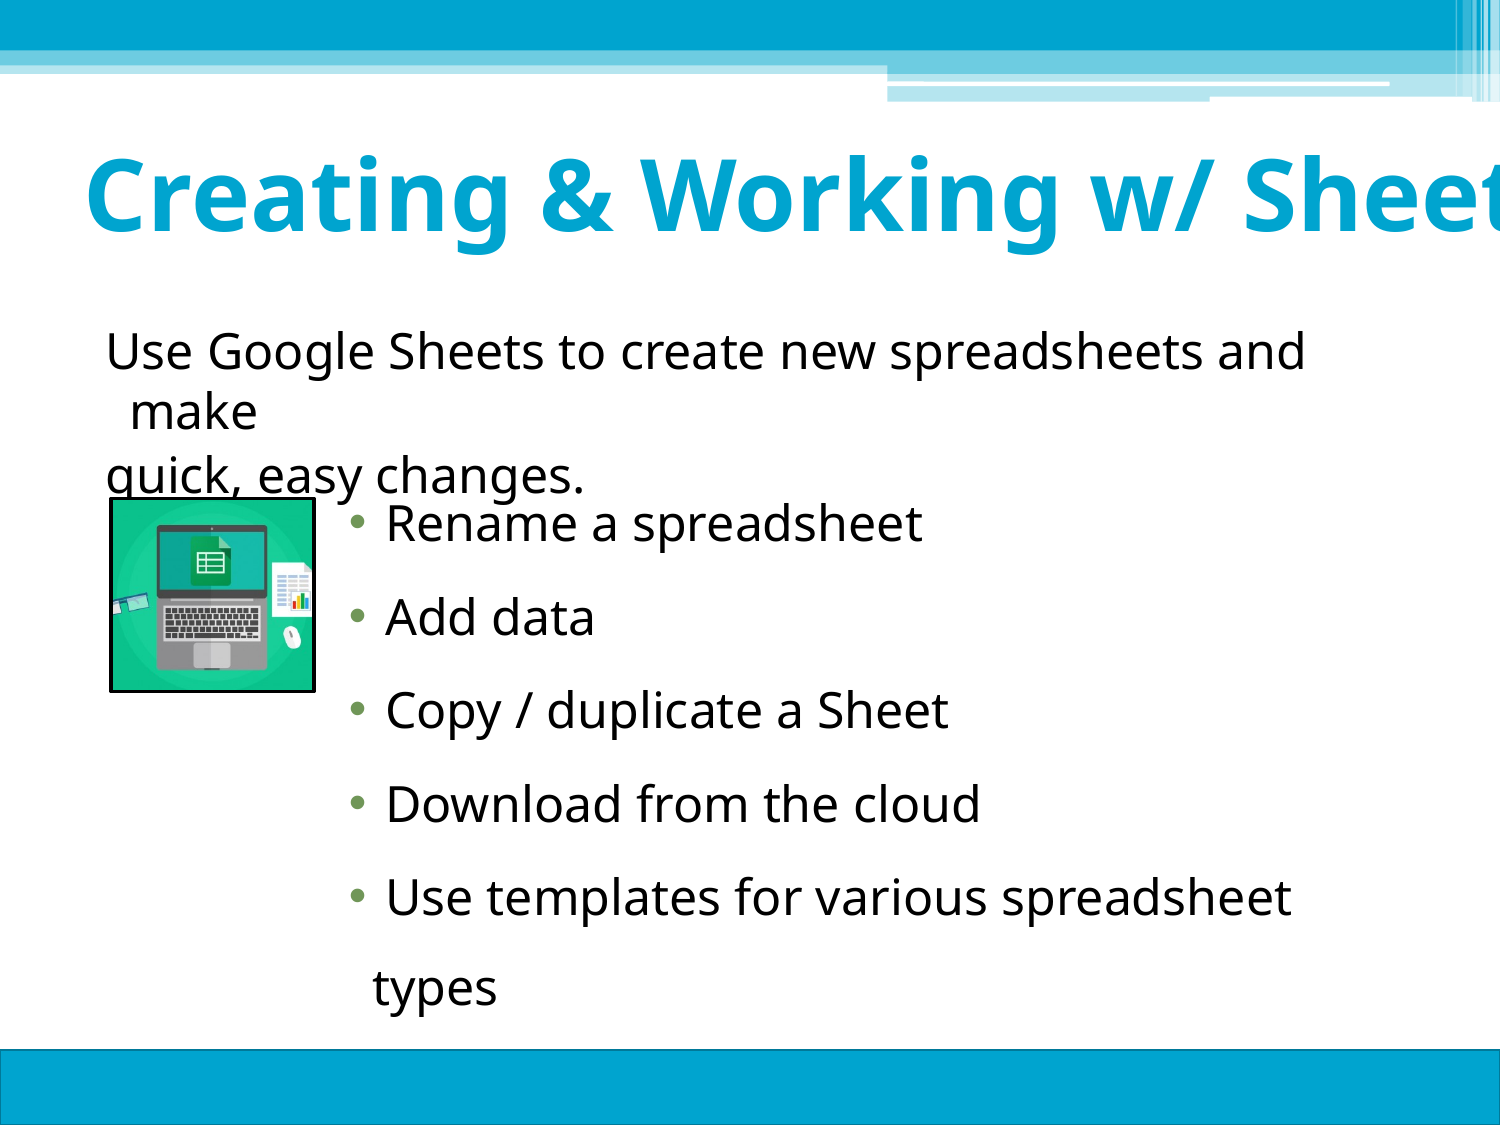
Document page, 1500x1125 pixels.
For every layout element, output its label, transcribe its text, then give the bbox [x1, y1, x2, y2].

text_box [0, 1049, 1500, 1125]
picture [112, 499, 313, 690]
text_box Rename a spreadsheet Add data Copy / duplicate a Sheet Download from the cloud Use templates for various spreadsheet types [312, 454, 1388, 1025]
title Creating & Working w/ Sheets [69, 105, 1500, 278]
list Use Google Sheets to create new spreadsheets and make quick, easy changes. [69, 312, 1412, 1088]
